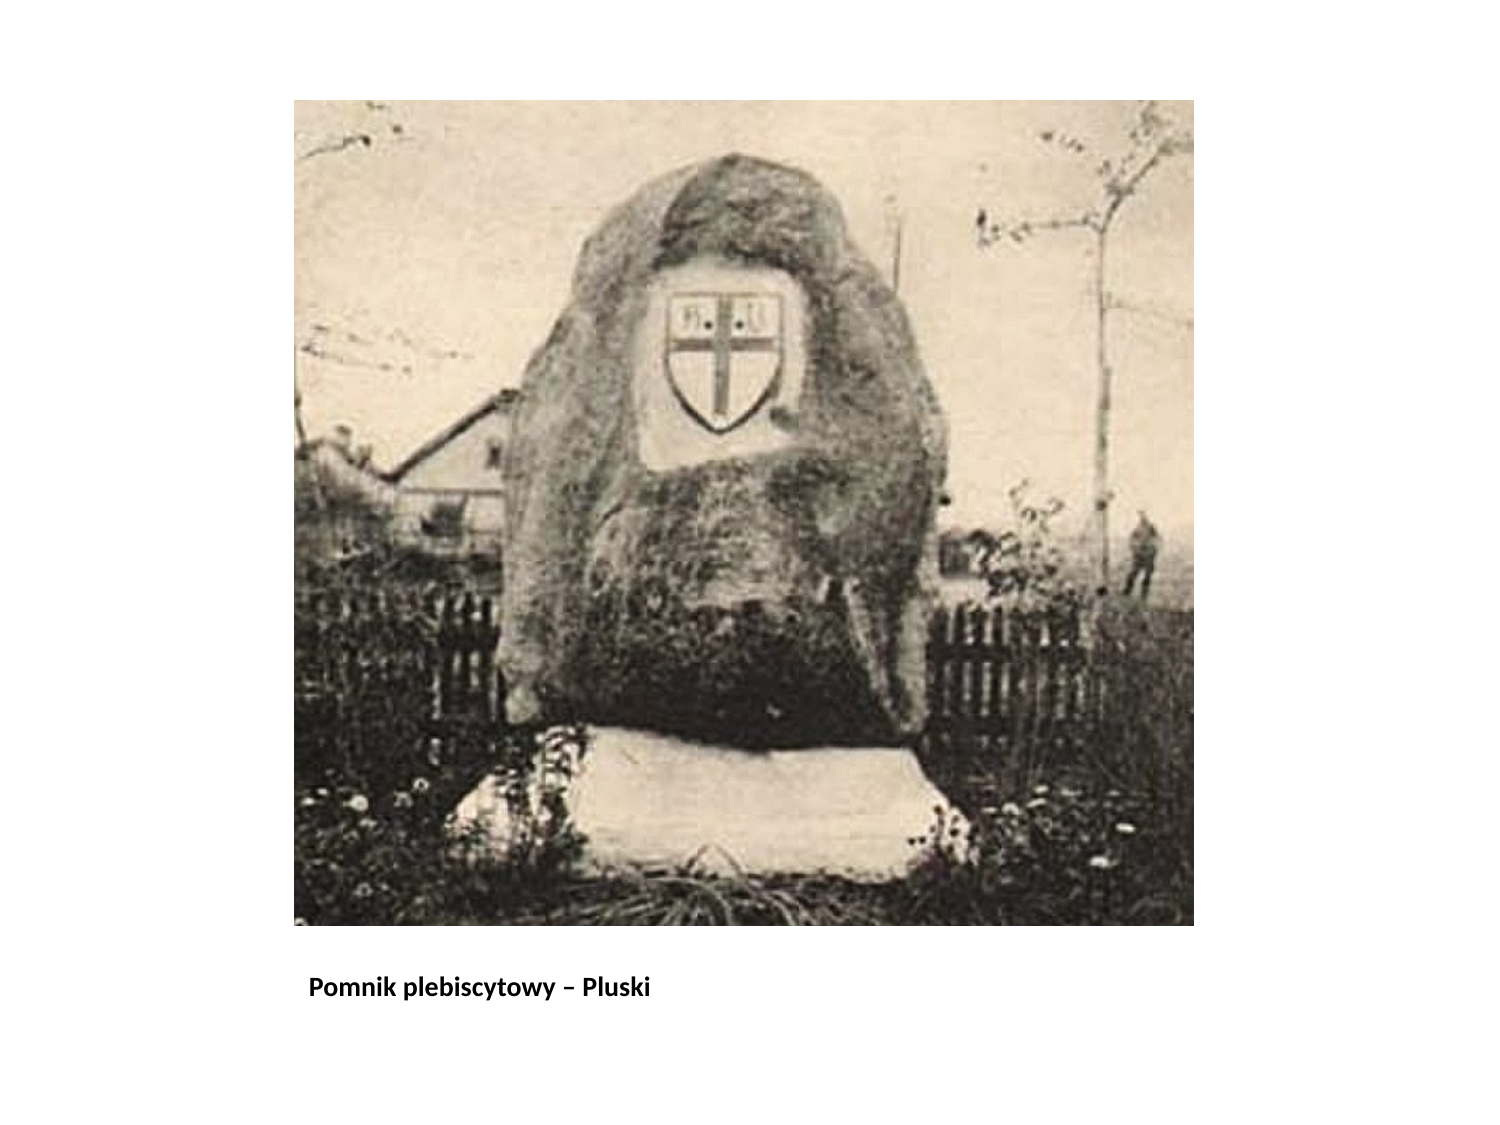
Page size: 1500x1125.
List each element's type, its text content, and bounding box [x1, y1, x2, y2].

picture [293, 100, 1195, 926]
title Pomnik plebiscytowy – Pluski [294, 960, 1194, 1043]
